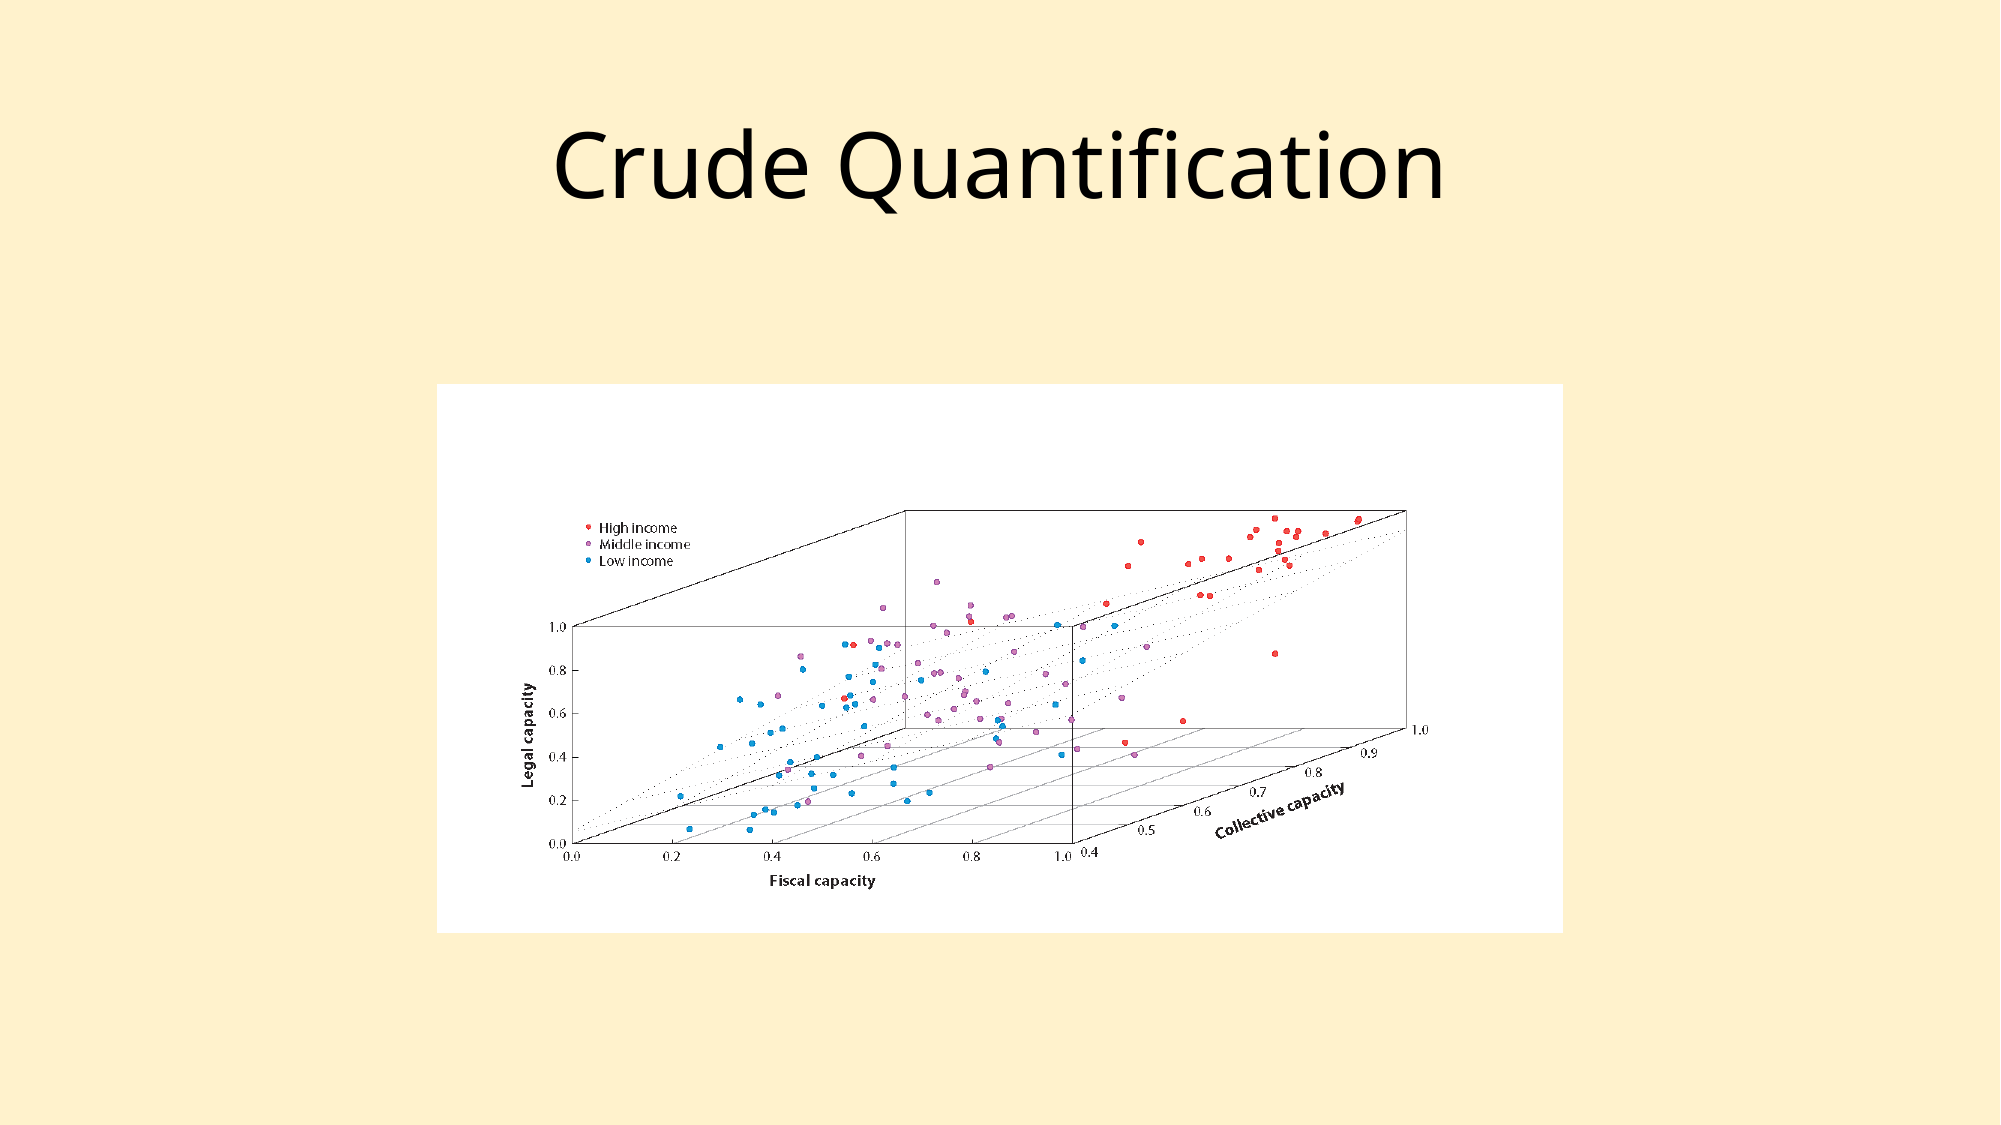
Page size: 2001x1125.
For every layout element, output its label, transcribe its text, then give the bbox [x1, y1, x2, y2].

title Crude Quantification [137, 59, 1863, 278]
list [437, 384, 1563, 934]
